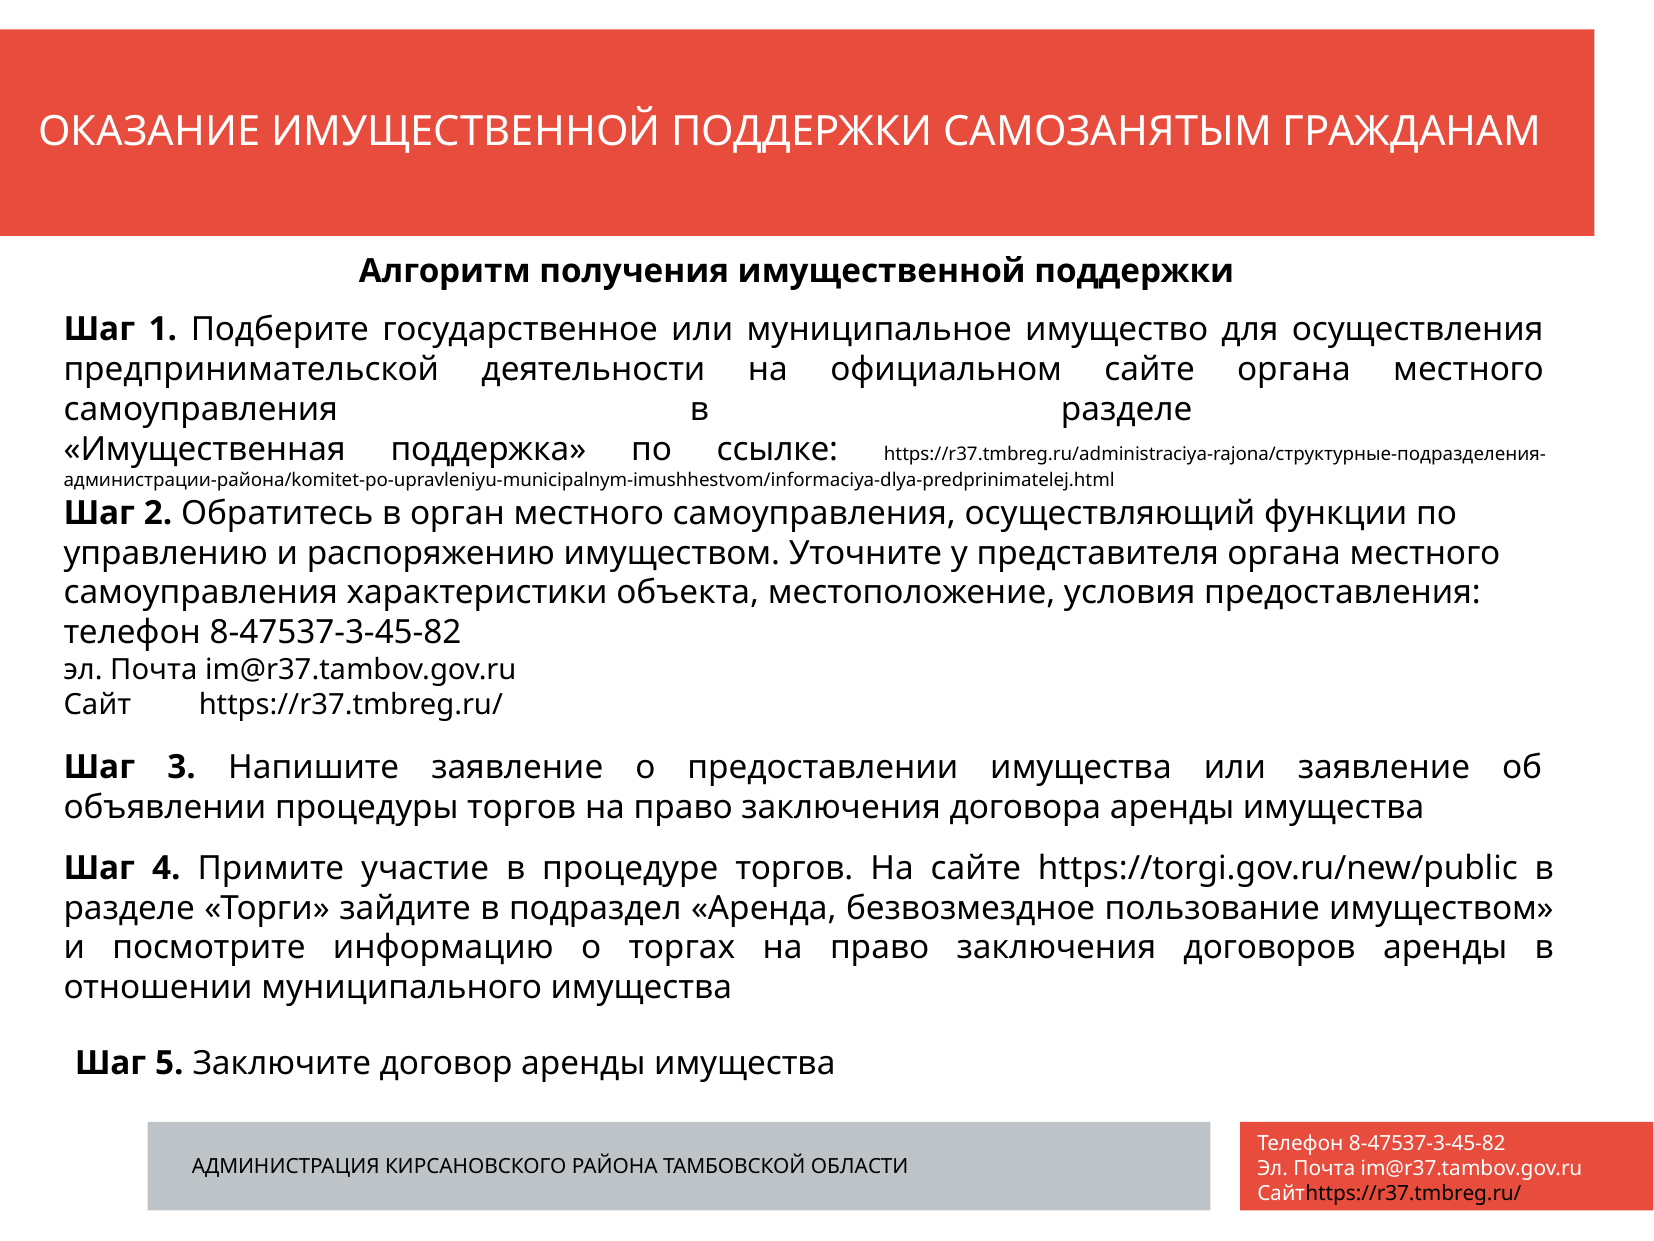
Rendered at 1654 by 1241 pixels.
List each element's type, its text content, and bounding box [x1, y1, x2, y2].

text_box Шаг 4. Примите участие в процедуре торгов. На сайте https://torgi.gov.ru/new/public в разделе «Торги» зайдите в подраздел «Аренда, безвозмездное пользование имуществом» и посмотрите информацию о торгах на право заключения договоров аренды в отношении муниципального имущества [48, 838, 1571, 1013]
text_box Шаг 2. Обратитесь в орган местного самоуправления, осуществляющий функции по управлению и распоряжению имуществом. Уточните у представителя органа местного самоуправления характеристики объекта, местоположение, условия предоставления: телефон 8-47537-3-45-82 эл. Почта im@r37.tambov.gov.ru Сайт https://r37.tmbreg.ru/ [48, 443, 1642, 728]
text_box Телефон 8-47537-3-45-82 Эл. Почтa im@r37.tambov.gov.ru Сайтhttps://r37.tmbreg.ru/ [1242, 1121, 1624, 1206]
text_box Шаг 1. Подберите государственное или муниципальное имущество для осуществления предпринимательской деятельности на официальном сайте органа местного самоуправления в разделе «Имущественная поддержка» по ссылке: https://r37.tmbreg.ru/administraciya-rajona/структурные-подразделения-администрации-района/komitet-po-upravleniyu-municipalnym-imushhestvom/informaciya-dlya-predprinimatelej.html [48, 300, 1561, 443]
text_box АДМИНИСТРАЦИЯ КИРСАНОВСКОГО РАЙОНА ТАМБОВСКОЙ ОБЛАСТИ [177, 1145, 1181, 1184]
text_box ОКАЗАНИЕ ИМУЩЕСТВЕННОЙ ПОДДЕРЖКИ САМОЗАНЯТЫМ ГРАЖДАНАМ [23, 96, 1595, 213]
text_box im@r37/tambov.gov.ru [609, 589, 1044, 650]
text_box Алгоритм получения имущественной поддержки [165, 242, 1429, 294]
text_box Шаг 5. Заключите договор аренды имущества [59, 1033, 922, 1086]
text_box Шаг 3. Напишите заявление о предоставлении имущества или заявление об объявлении процедуры торгов на право заключения договора аренды имущества [48, 737, 1559, 827]
